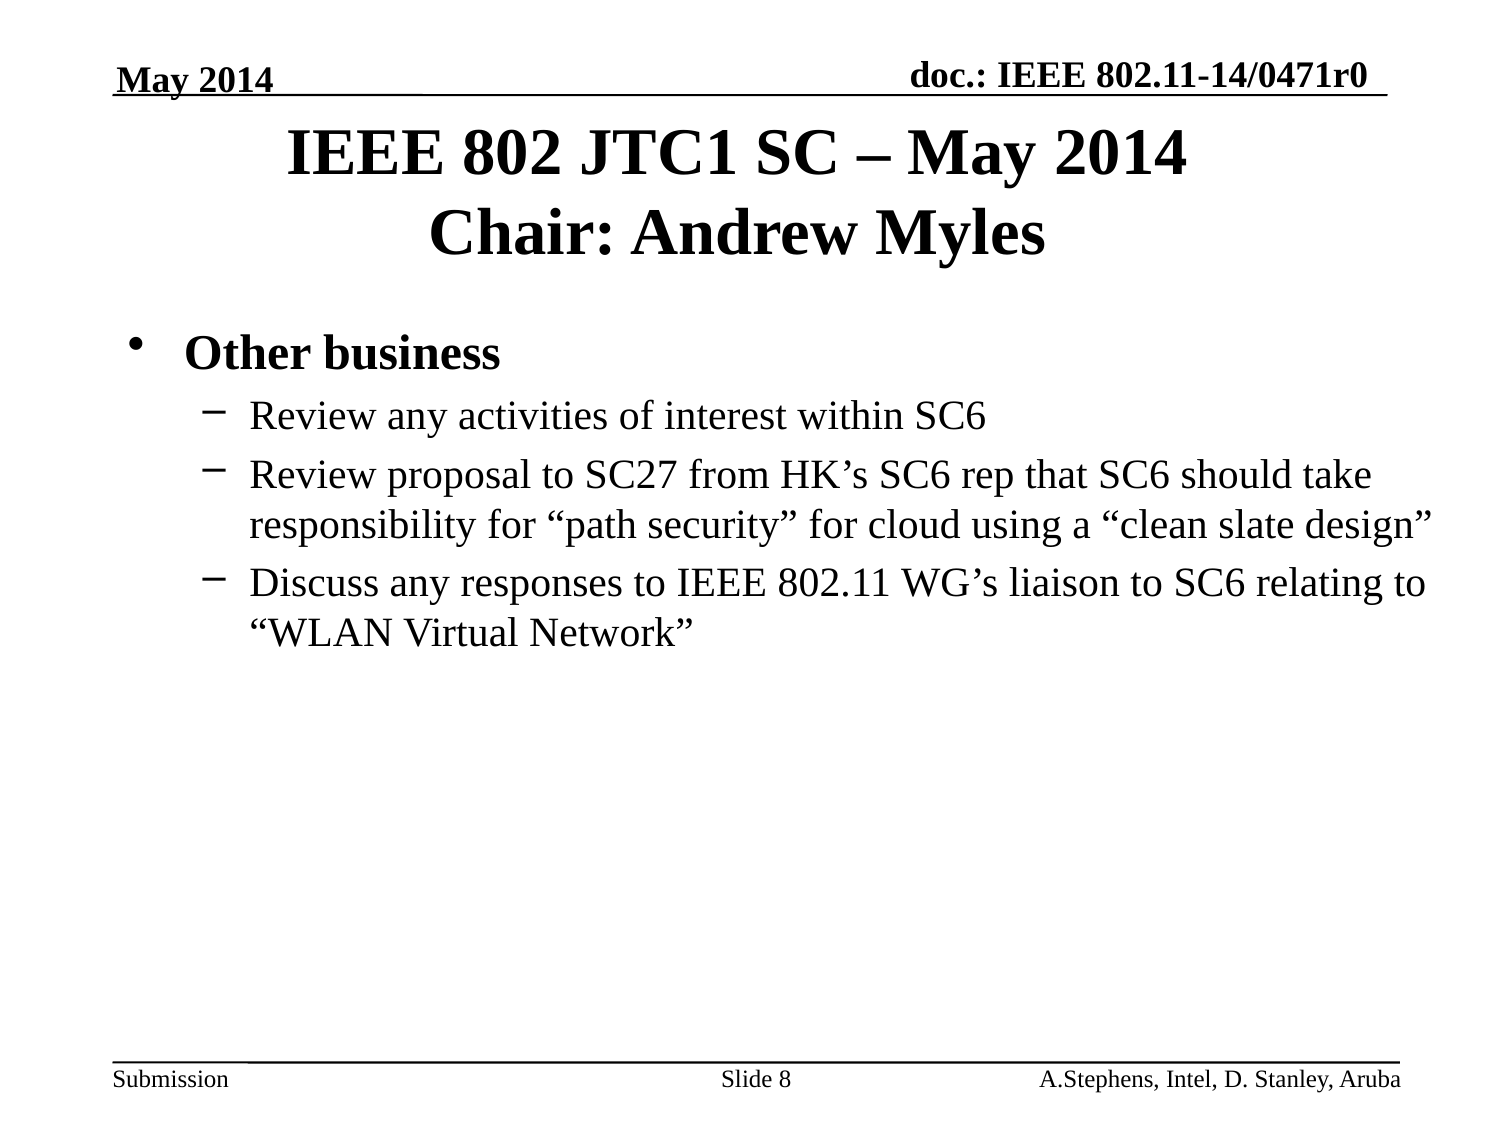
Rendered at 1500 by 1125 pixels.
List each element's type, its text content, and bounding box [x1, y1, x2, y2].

list Other business Review any activities of interest within SC6 Review proposal to SC27 from HK’s SC6 rep that SC6 should take responsibility for “path security” for cloud using a “clean slate design” Discuss any responses to IEEE 802.11 WG’s liaison to SC6 relating to “WLAN Virtual Network” [112, 312, 1500, 988]
title IEEE 802 JTC1 SC – May 2014 Chair: Andrew Myles [99, 99, 1375, 275]
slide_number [116, 54, 275, 99]
footer A.Stephens, Intel, D. Stanley, Aruba [1034, 1062, 1402, 1093]
slide_number Slide 8 [720, 1062, 792, 1093]
